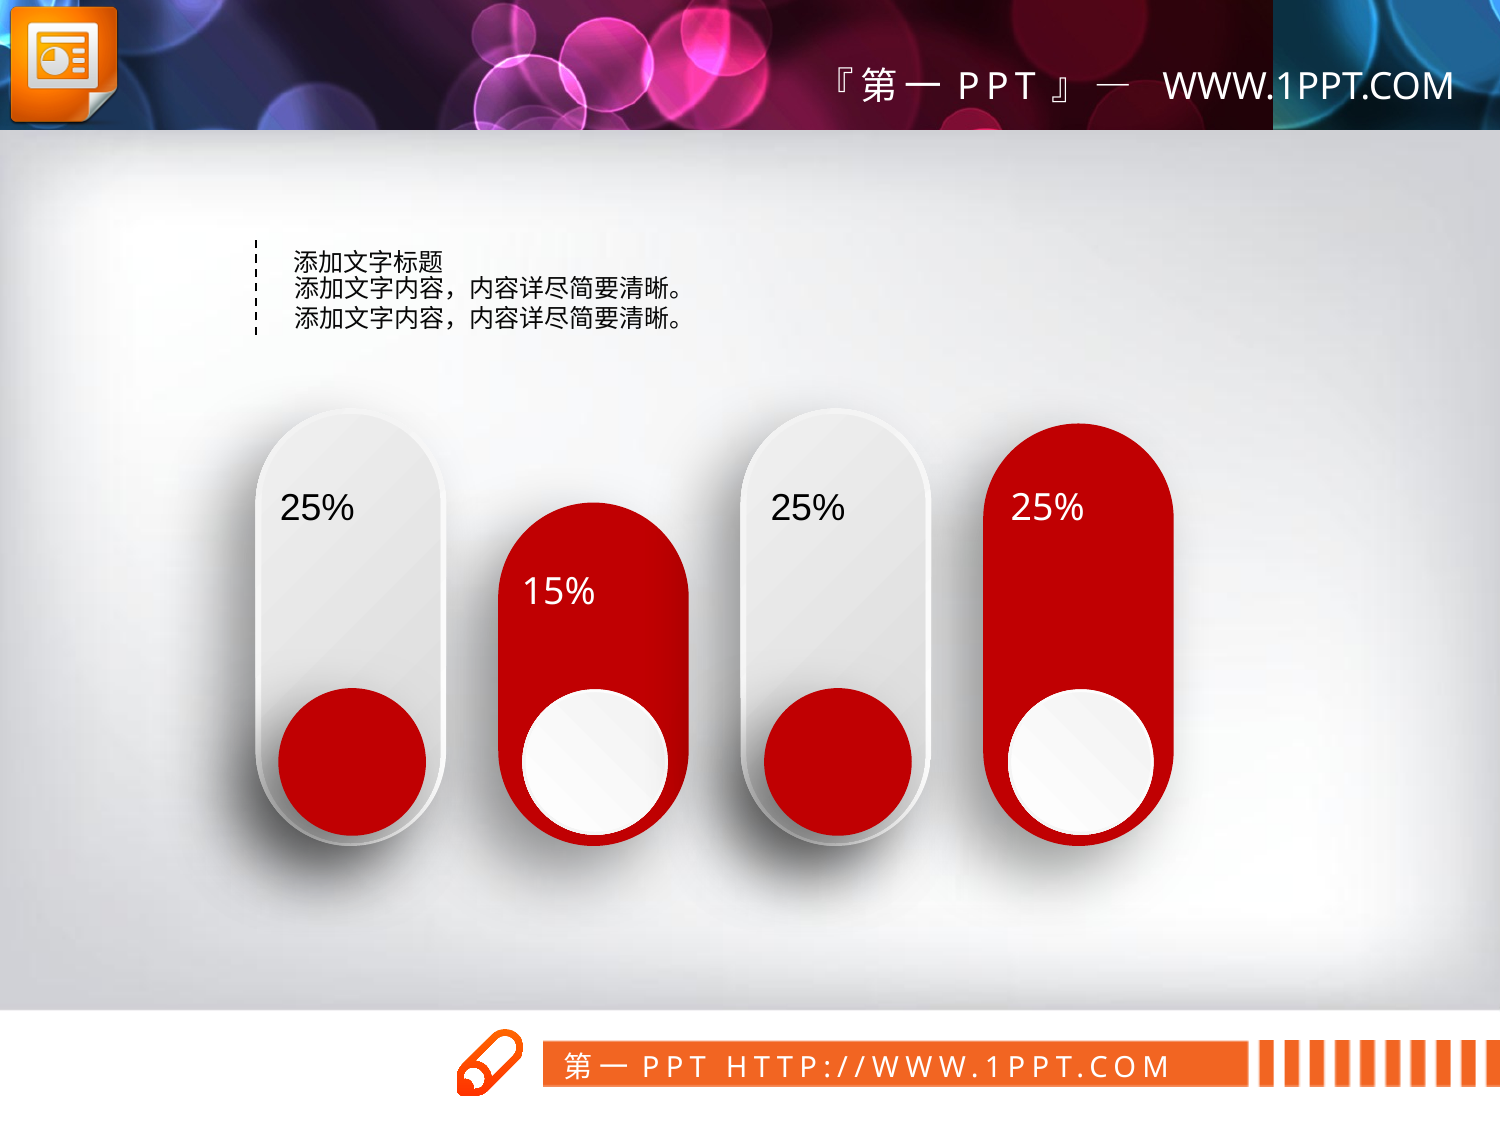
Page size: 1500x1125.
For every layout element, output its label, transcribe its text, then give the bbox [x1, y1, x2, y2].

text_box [1007, 689, 1154, 835]
picture [0, 0, 1500, 1012]
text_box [522, 689, 669, 835]
text_box [983, 423, 1174, 808]
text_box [255, 408, 447, 847]
text_box 添加文字标题 [278, 238, 459, 284]
text_box 添加文字内容，内容详尽简要清晰。 添加文字内容，内容详尽简要清晰。 [279, 264, 710, 340]
text_box 15% [506, 559, 611, 620]
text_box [740, 408, 932, 847]
text_box [498, 502, 665, 808]
picture [543, 1040, 1500, 1087]
text_box 25% [995, 475, 1100, 536]
